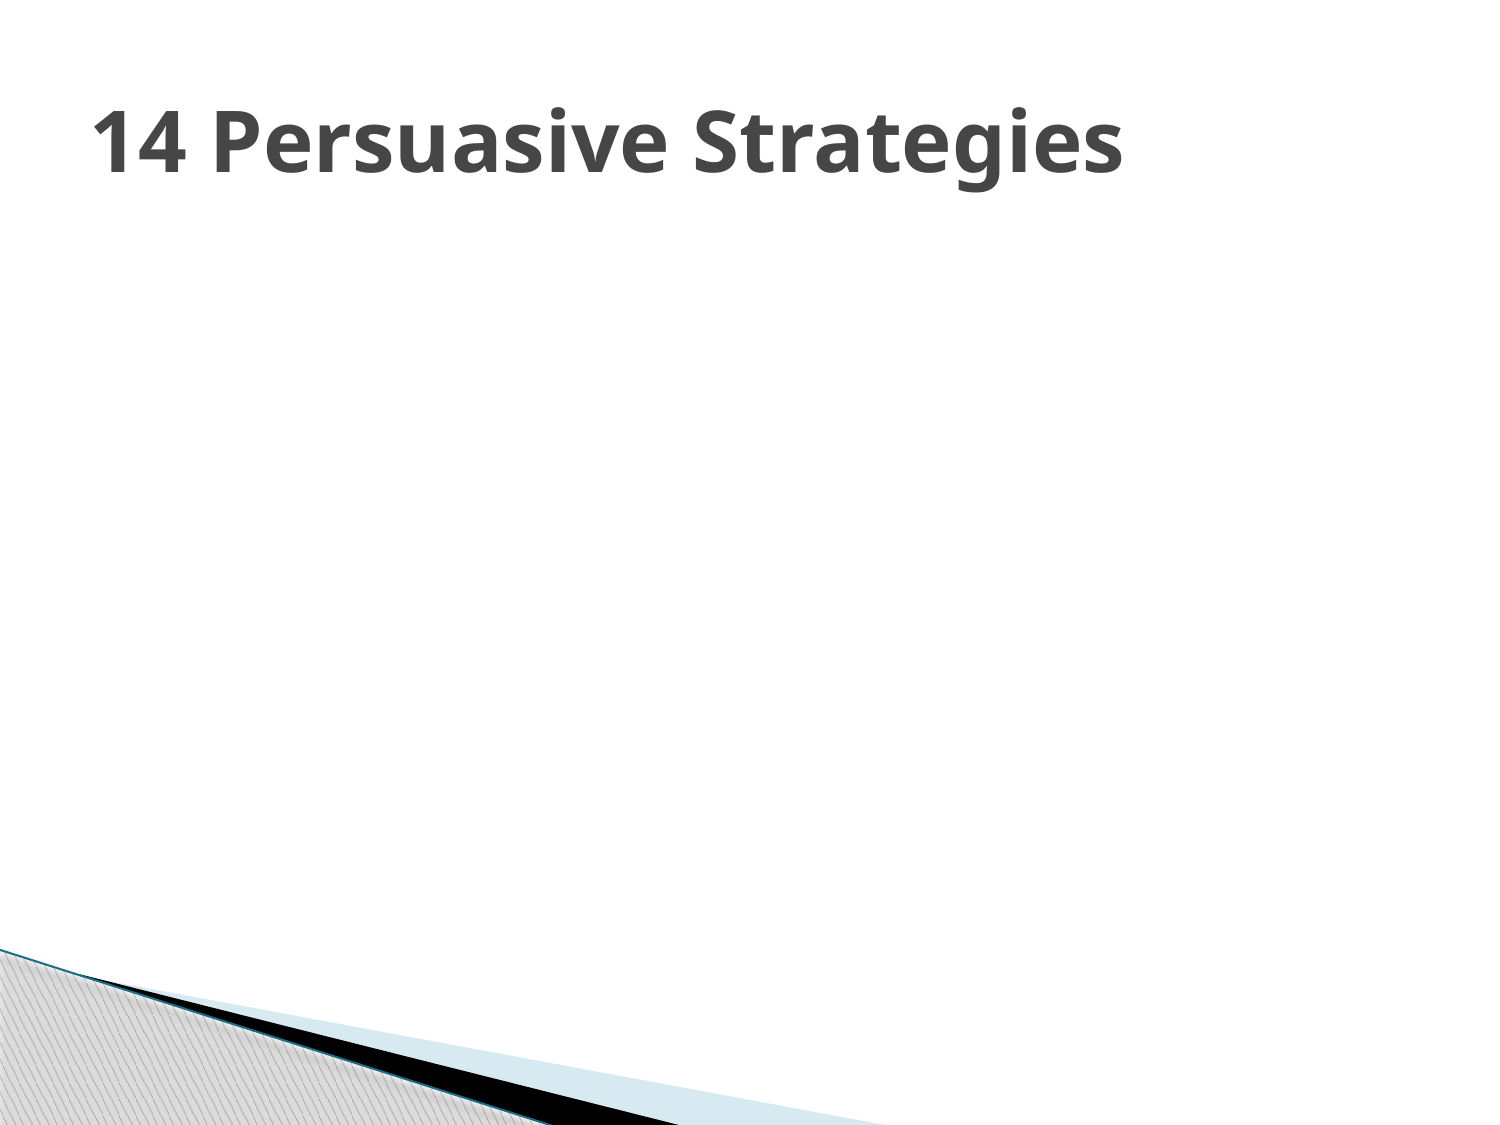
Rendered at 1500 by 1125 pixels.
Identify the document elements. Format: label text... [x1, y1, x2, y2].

title 14 Persuasive Strategies [75, 45, 1425, 233]
